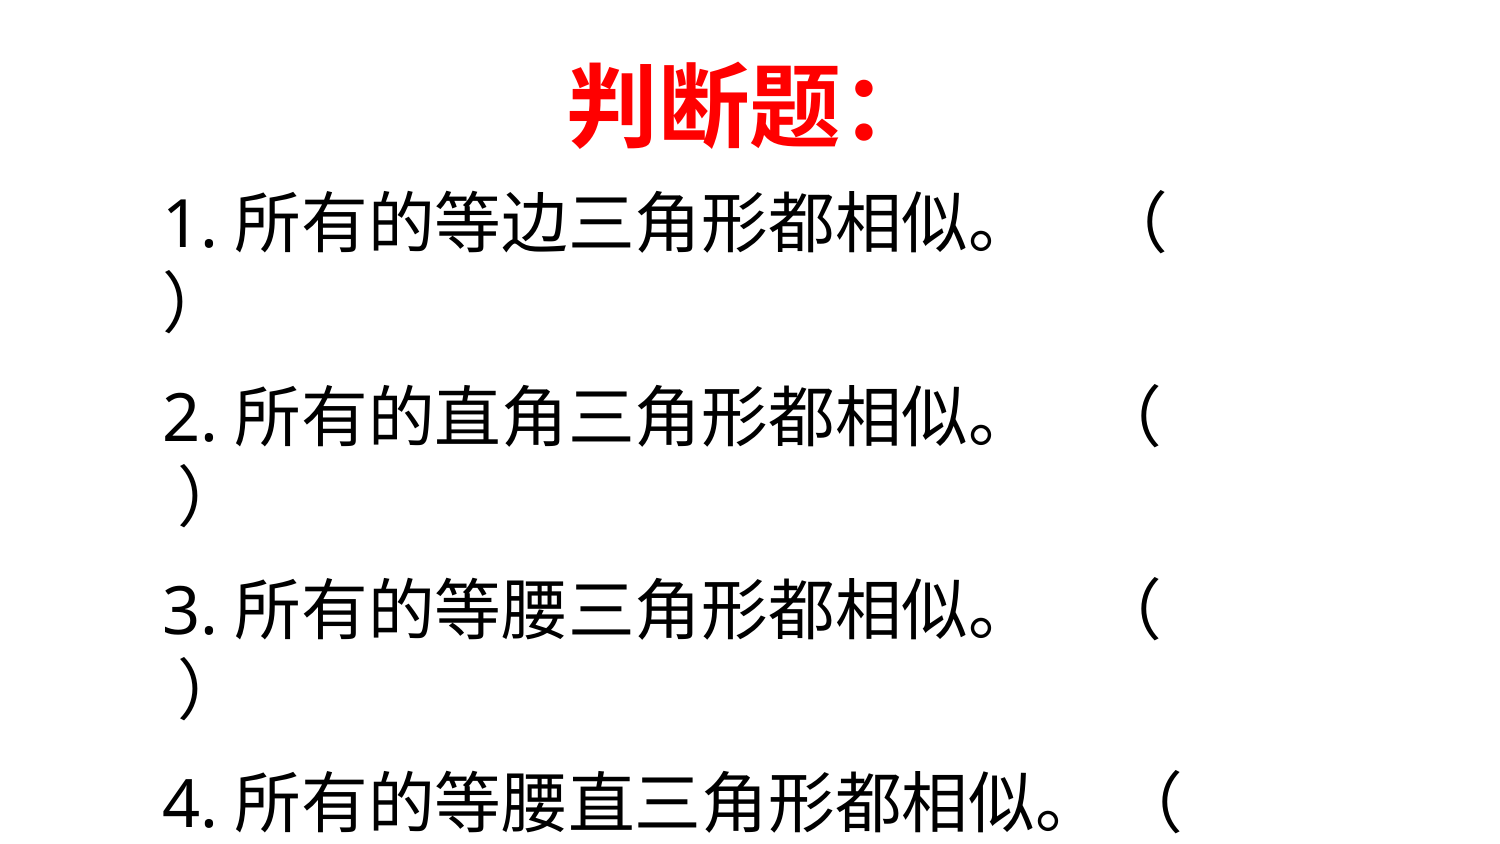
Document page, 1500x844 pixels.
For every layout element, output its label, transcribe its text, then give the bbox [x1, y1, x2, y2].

text_box 1.所有的等边三角形都相似。 （ ） 2.所有的直角三角形都相似。 （ ） 3.所有的等腰三角形都相似。 （ ） 4.所有的等腰直三角形都相似。 （ ） [147, 173, 1298, 844]
title 判断题： [75, 33, 1425, 175]
